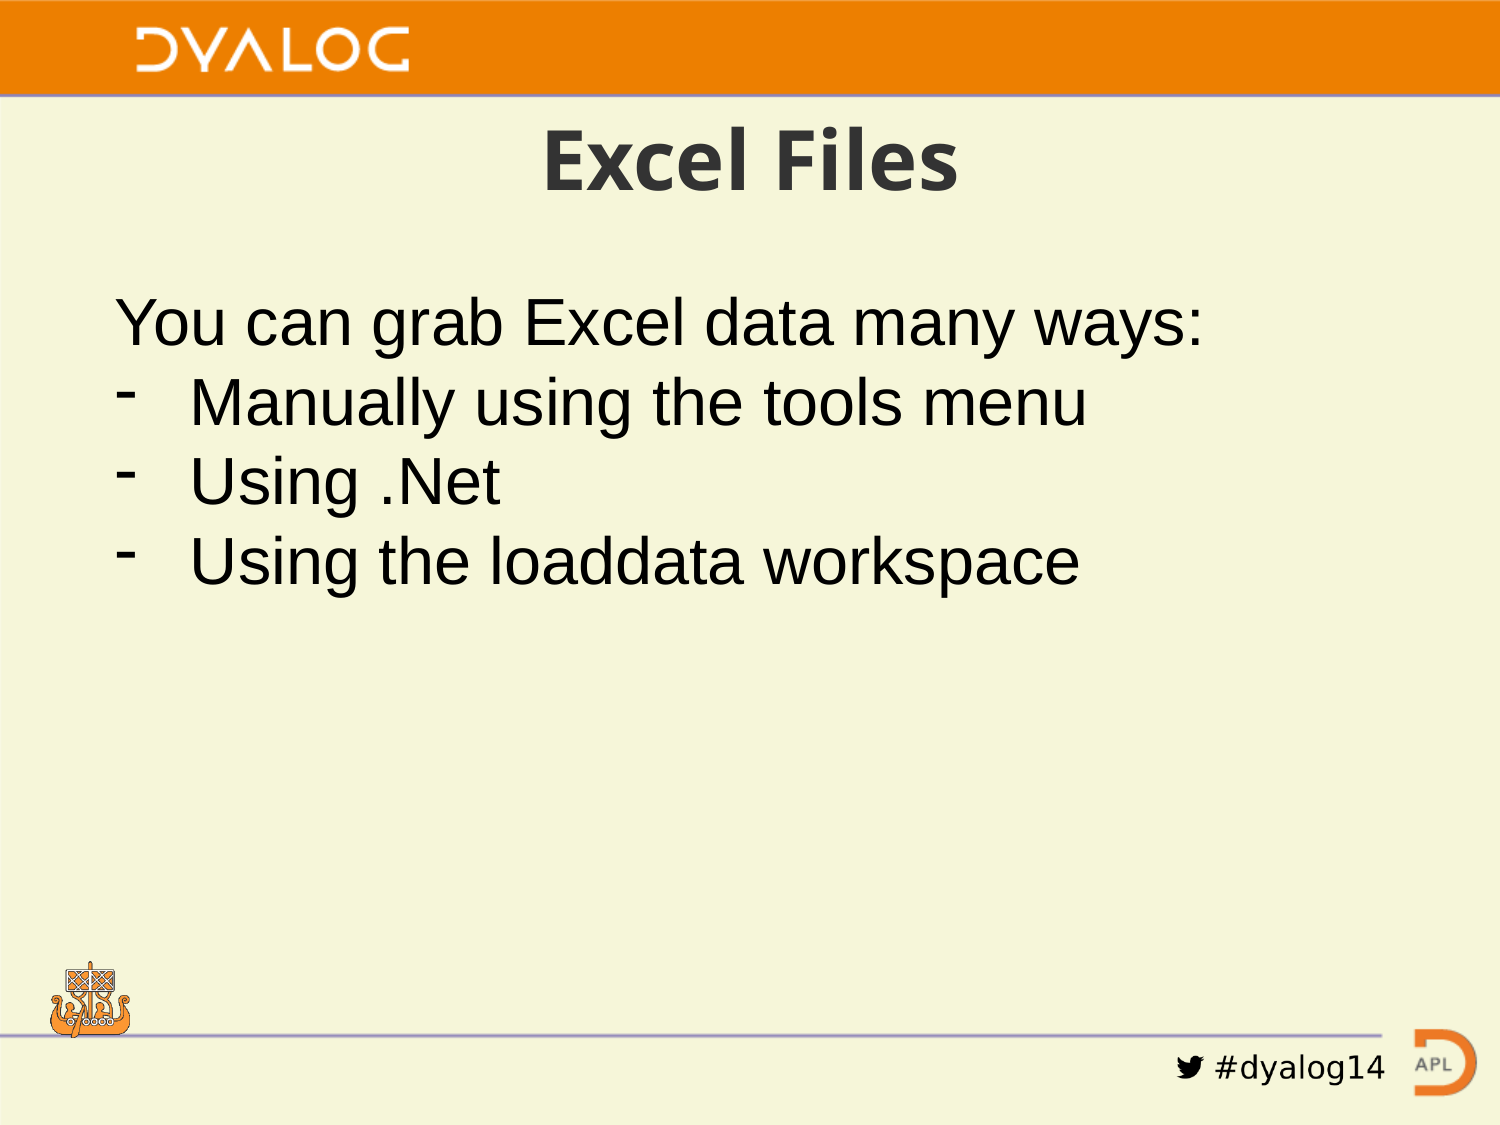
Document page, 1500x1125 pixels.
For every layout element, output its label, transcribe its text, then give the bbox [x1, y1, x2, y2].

picture [0, 0, 1500, 1125]
title Excel Files [112, 99, 1388, 268]
subtitle You can grab Excel data many ways: Manually using the tools menu Using .Net Using the loaddata workspace [100, 270, 1412, 906]
